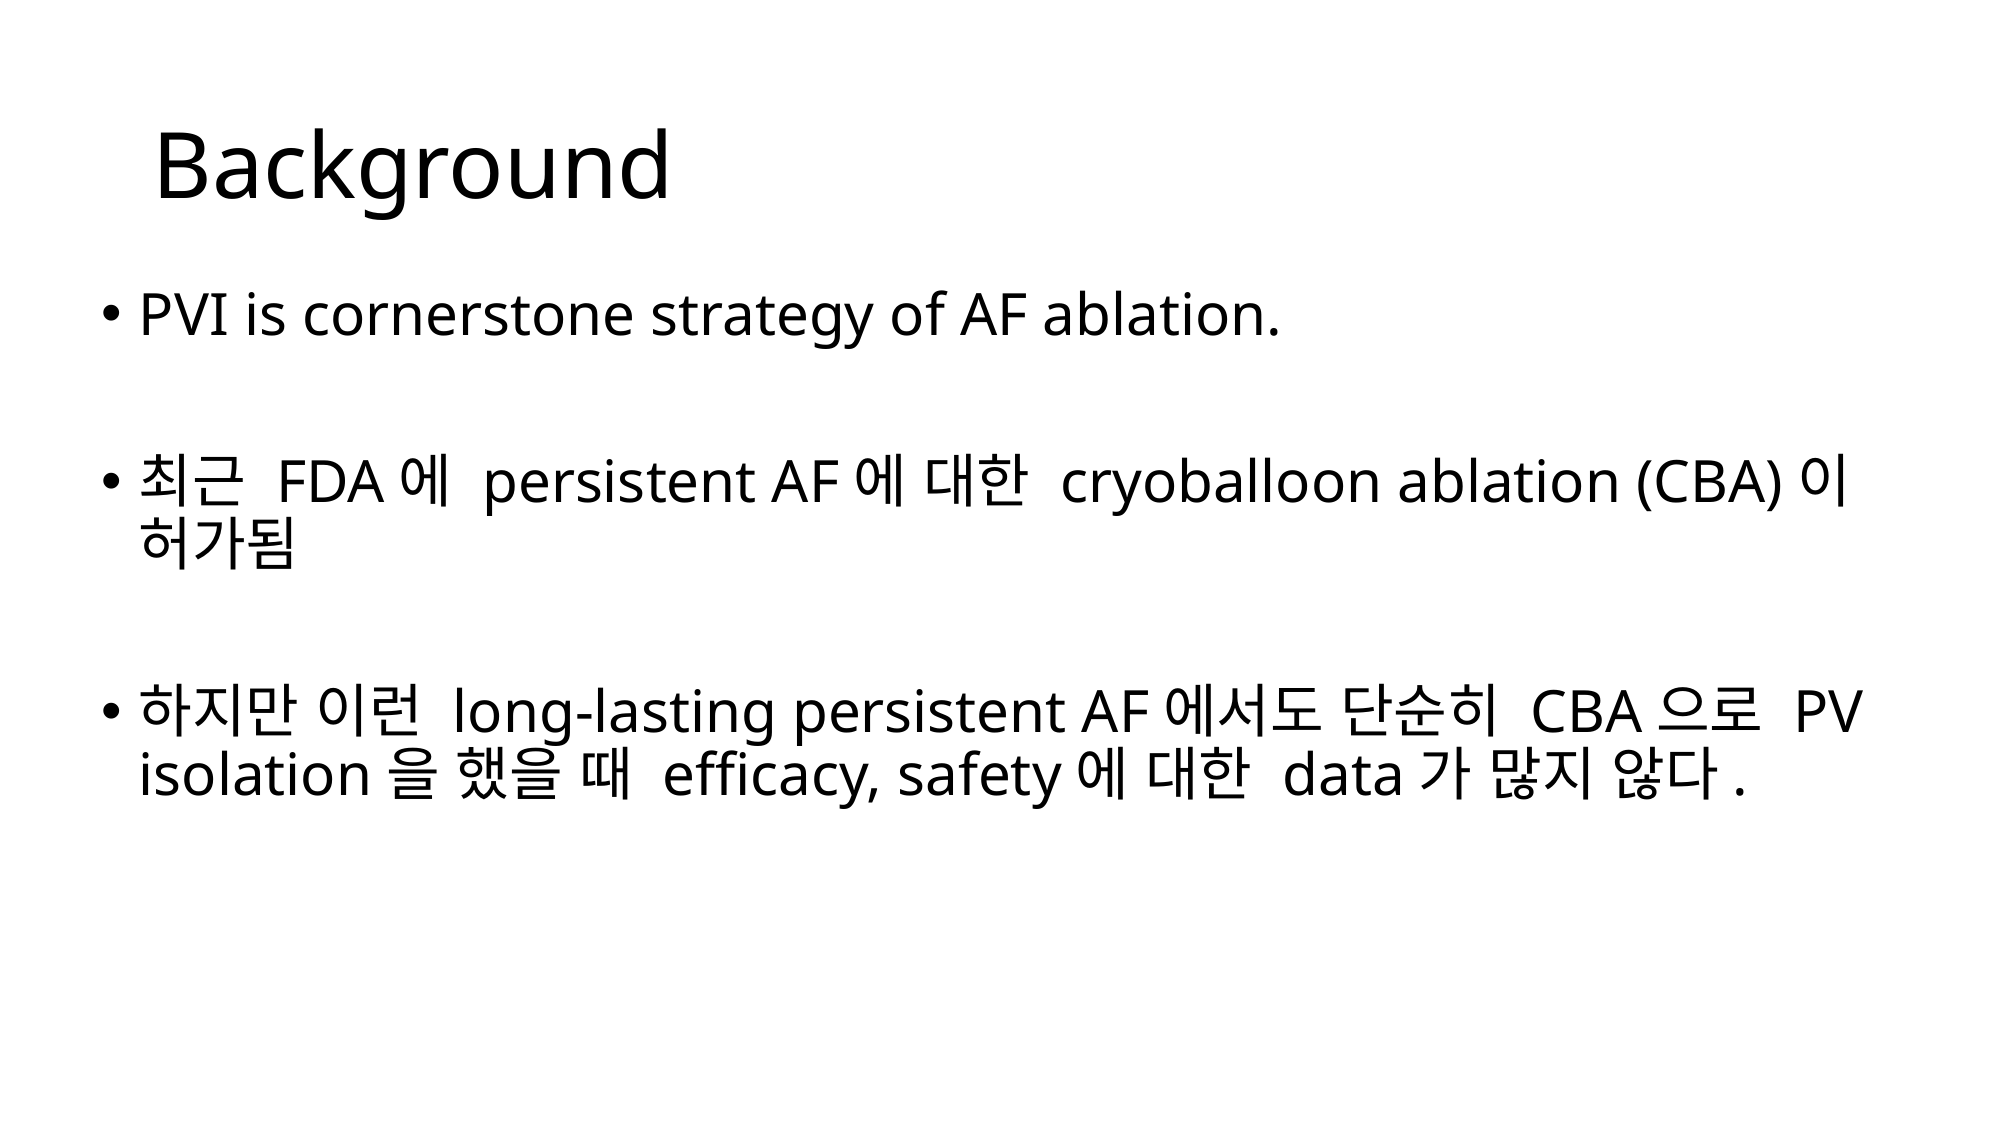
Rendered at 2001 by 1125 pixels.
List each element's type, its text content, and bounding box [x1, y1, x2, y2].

list PVI is cornerstone strategy of AF ablation. 최근 FDA에 persistent AF에 대한 cryoballoon ablation (CBA)이 허가됨 하지만 이런 long-lasting persistent AF에서도 단순히 CBA으로 PV isolation을 했을 때 efficacy, safety에 대한 data가 많지 않다. [86, 277, 1906, 1014]
title Background [137, 59, 1863, 277]
